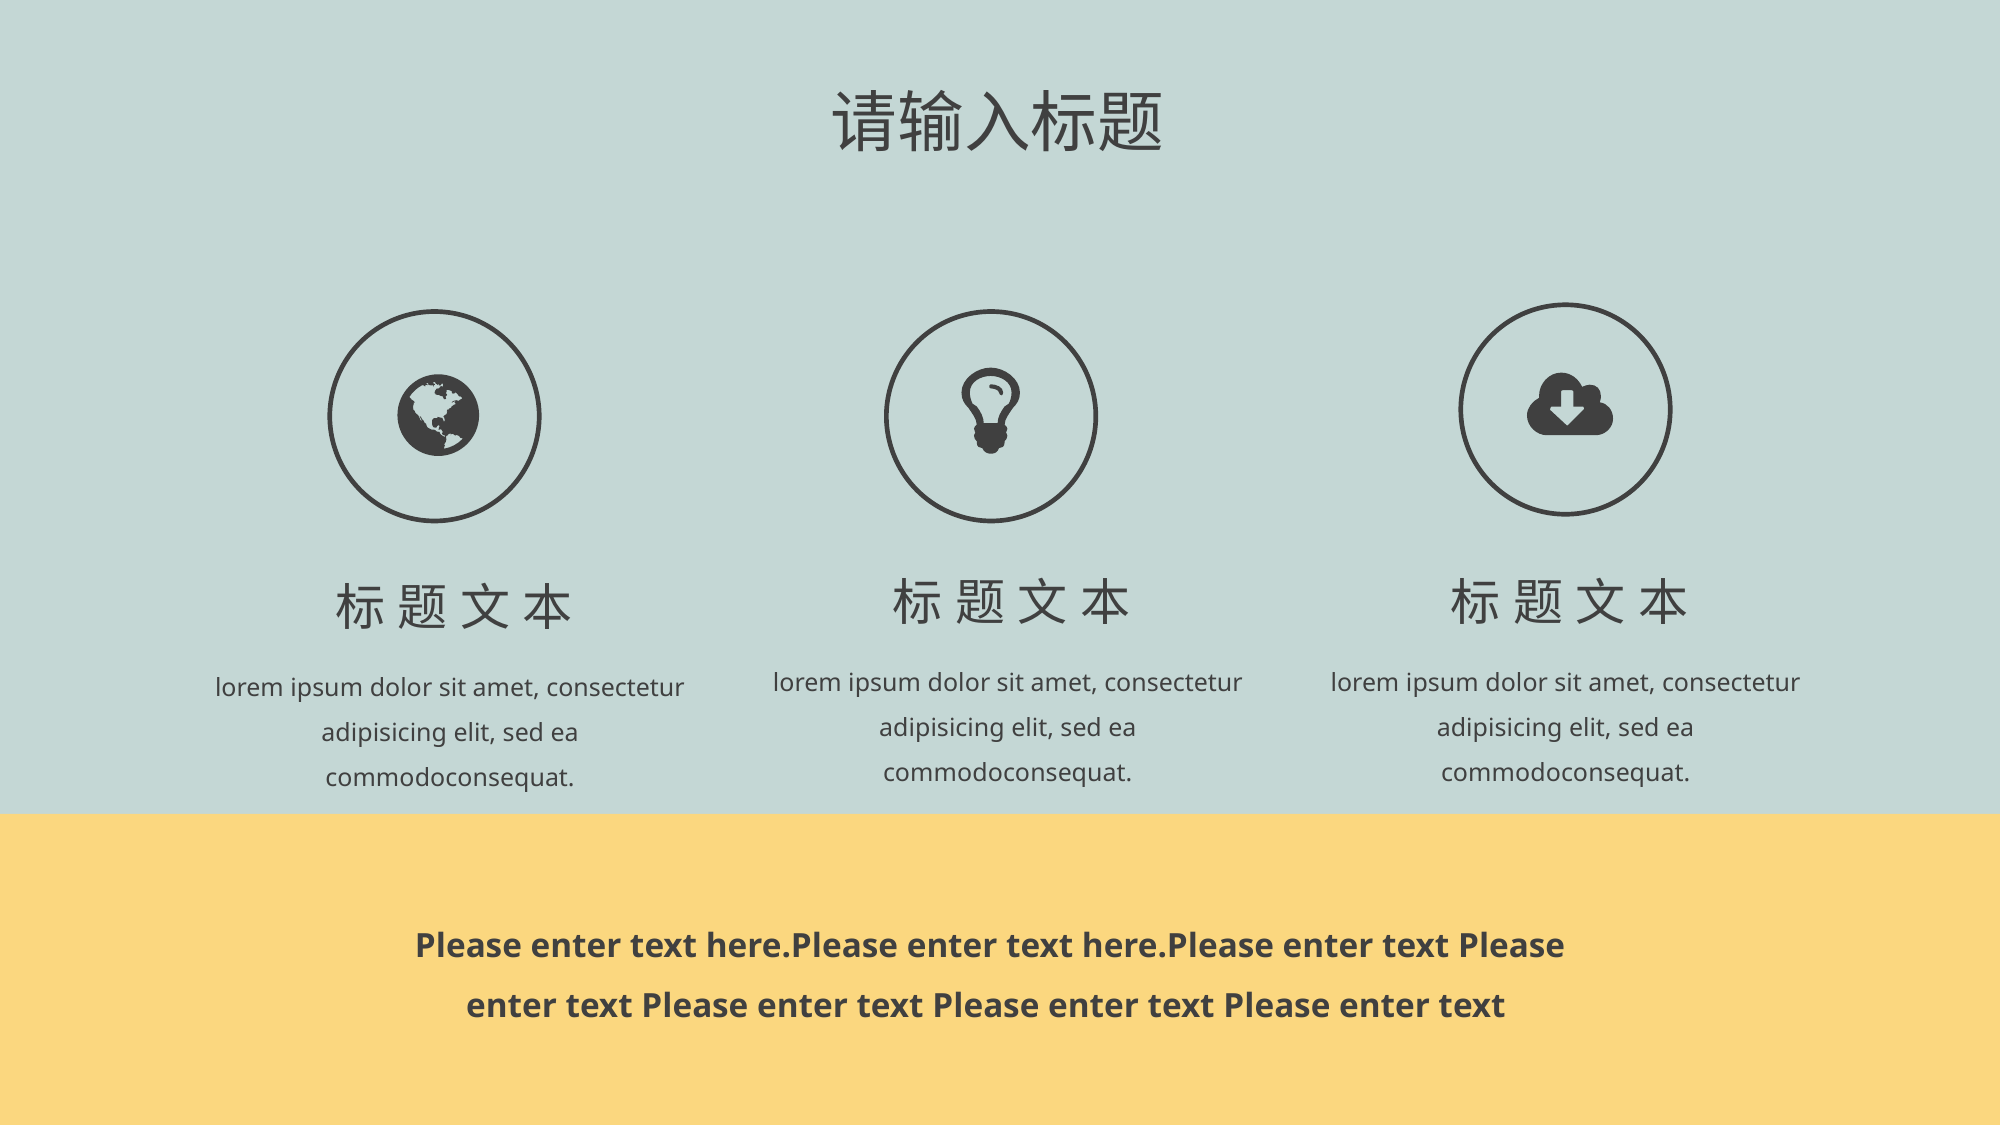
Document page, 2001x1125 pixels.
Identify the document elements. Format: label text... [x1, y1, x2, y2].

text_box lorem ipsum dolor sit amet, consectetur adipisicing elit, sed ea commodoconsequat. [739, 643, 1277, 794]
text_box 标题文本 [223, 568, 685, 643]
text_box lorem ipsum dolor sit amet, consectetur adipisicing elit, sed ea commodoconsequat. [1297, 643, 1835, 794]
text_box [397, 374, 480, 456]
text_box 标题文本 [1338, 562, 1801, 638]
text_box [0, 0, 2000, 813]
text_box 标题文本 [780, 562, 1243, 638]
text_box [885, 310, 1097, 523]
text_box [1459, 303, 1672, 516]
text_box [0, 813, 2000, 1125]
text_box [328, 310, 541, 523]
text_box [1526, 372, 1614, 436]
text_box [961, 367, 1020, 454]
text_box 请输入标题 [815, 72, 1180, 167]
text_box lorem ipsum dolor sit amet, consectetur adipisicing elit, sed ea commodoconsequat. [181, 649, 719, 799]
text_box Please enter text here.Please enter text here.Please enter text Please enter text Please enter text Please enter text Please enter text [370, 897, 1612, 1032]
